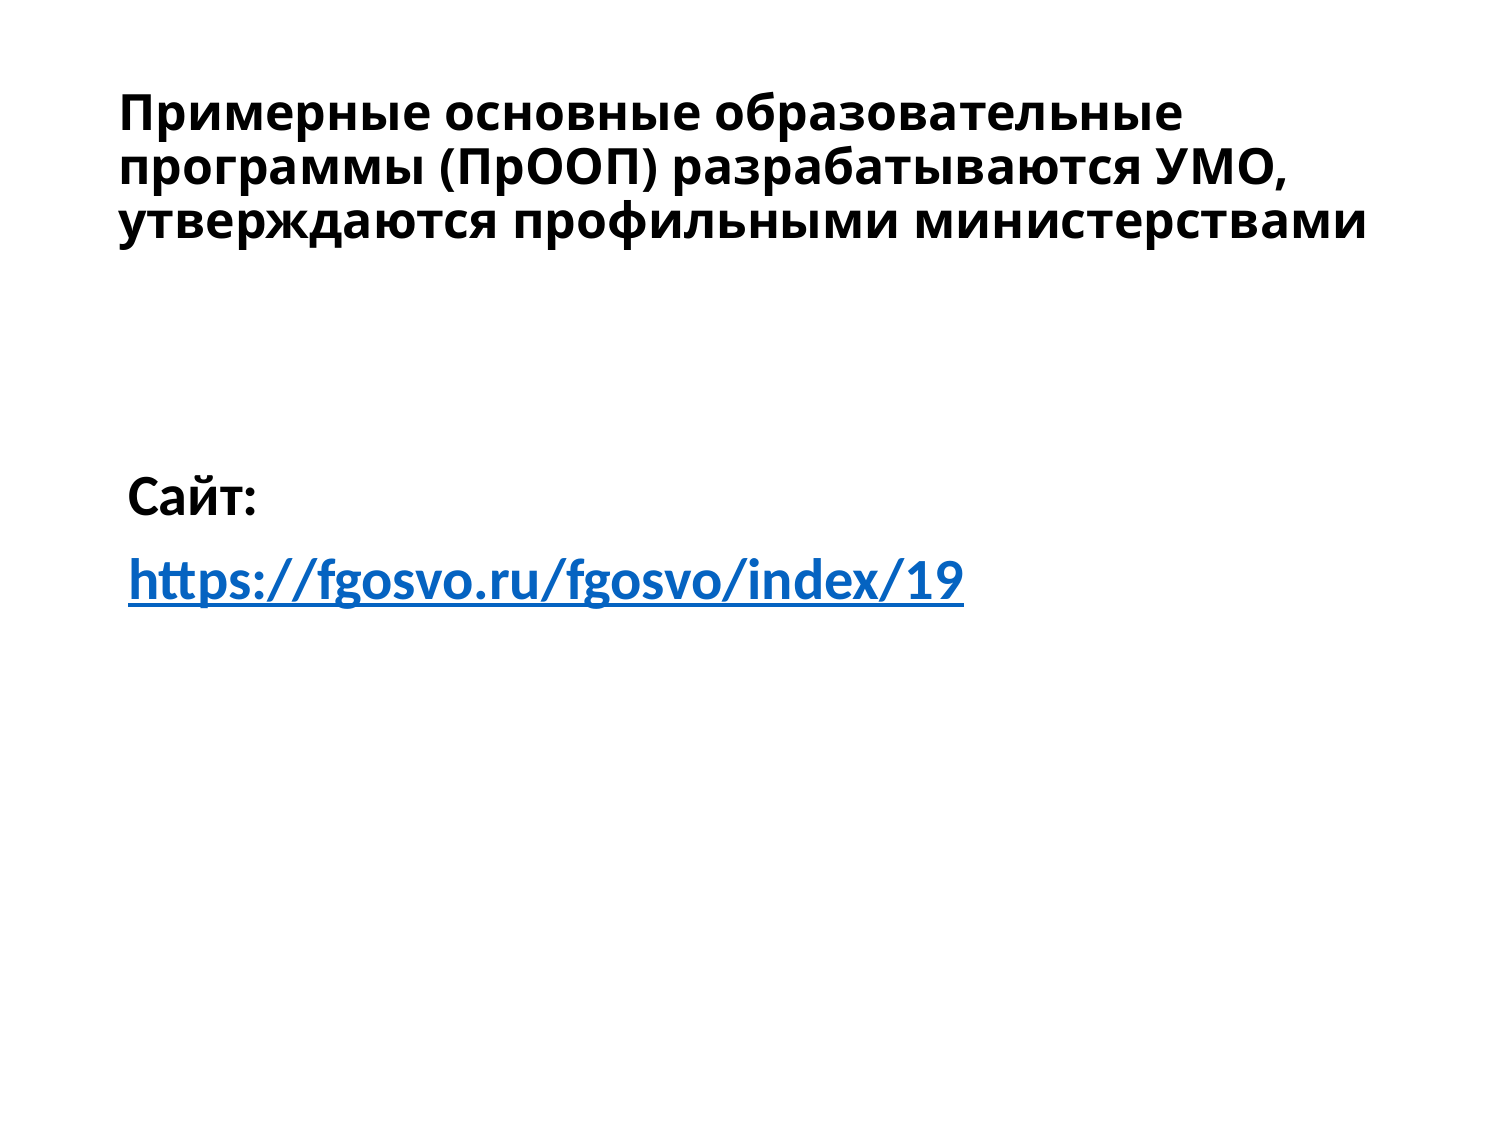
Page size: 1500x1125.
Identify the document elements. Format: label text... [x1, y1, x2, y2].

title Примерные основные образовательные программы (ПрООП) разрабатываются УМО, утверждаются профильными министерствами [103, 59, 1397, 278]
list Сайт: https://fgosvo.ru/fgosvo/index/19 [113, 457, 1408, 1125]
